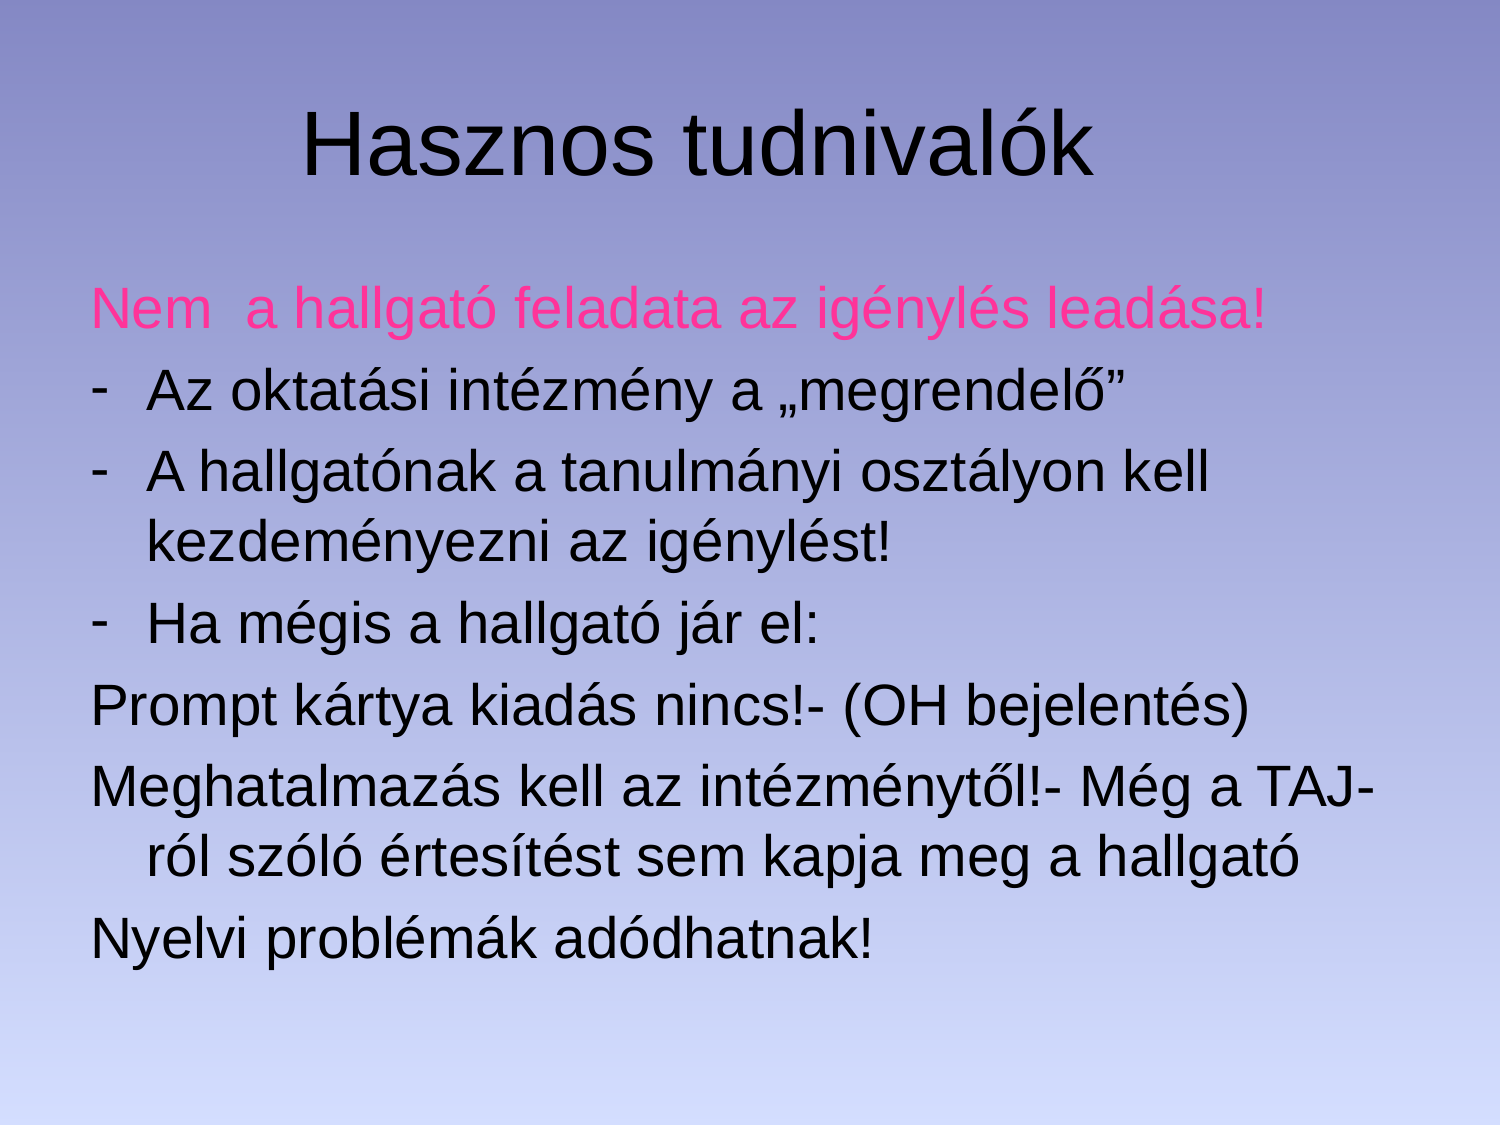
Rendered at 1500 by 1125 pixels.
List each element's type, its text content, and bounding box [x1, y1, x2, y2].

title Hasznos tudnivalók [74, 44, 1426, 233]
list Nem a hallgató feladata az igénylés leadása! Az oktatási intézmény a „megrendelő” A hallgatónak a tanulmányi osztályon kell kezdeményezni az igénylést! Ha mégis a hallgató jár el: Prompt kártya kiadás nincs!- (OH bejelentés) Meghatalmazás kell az intézménytől!- Még a TAJ-ról szóló értesítést sem kapja meg a hallgató Nyelvi problémák adódhatnak! [74, 262, 1426, 1006]
